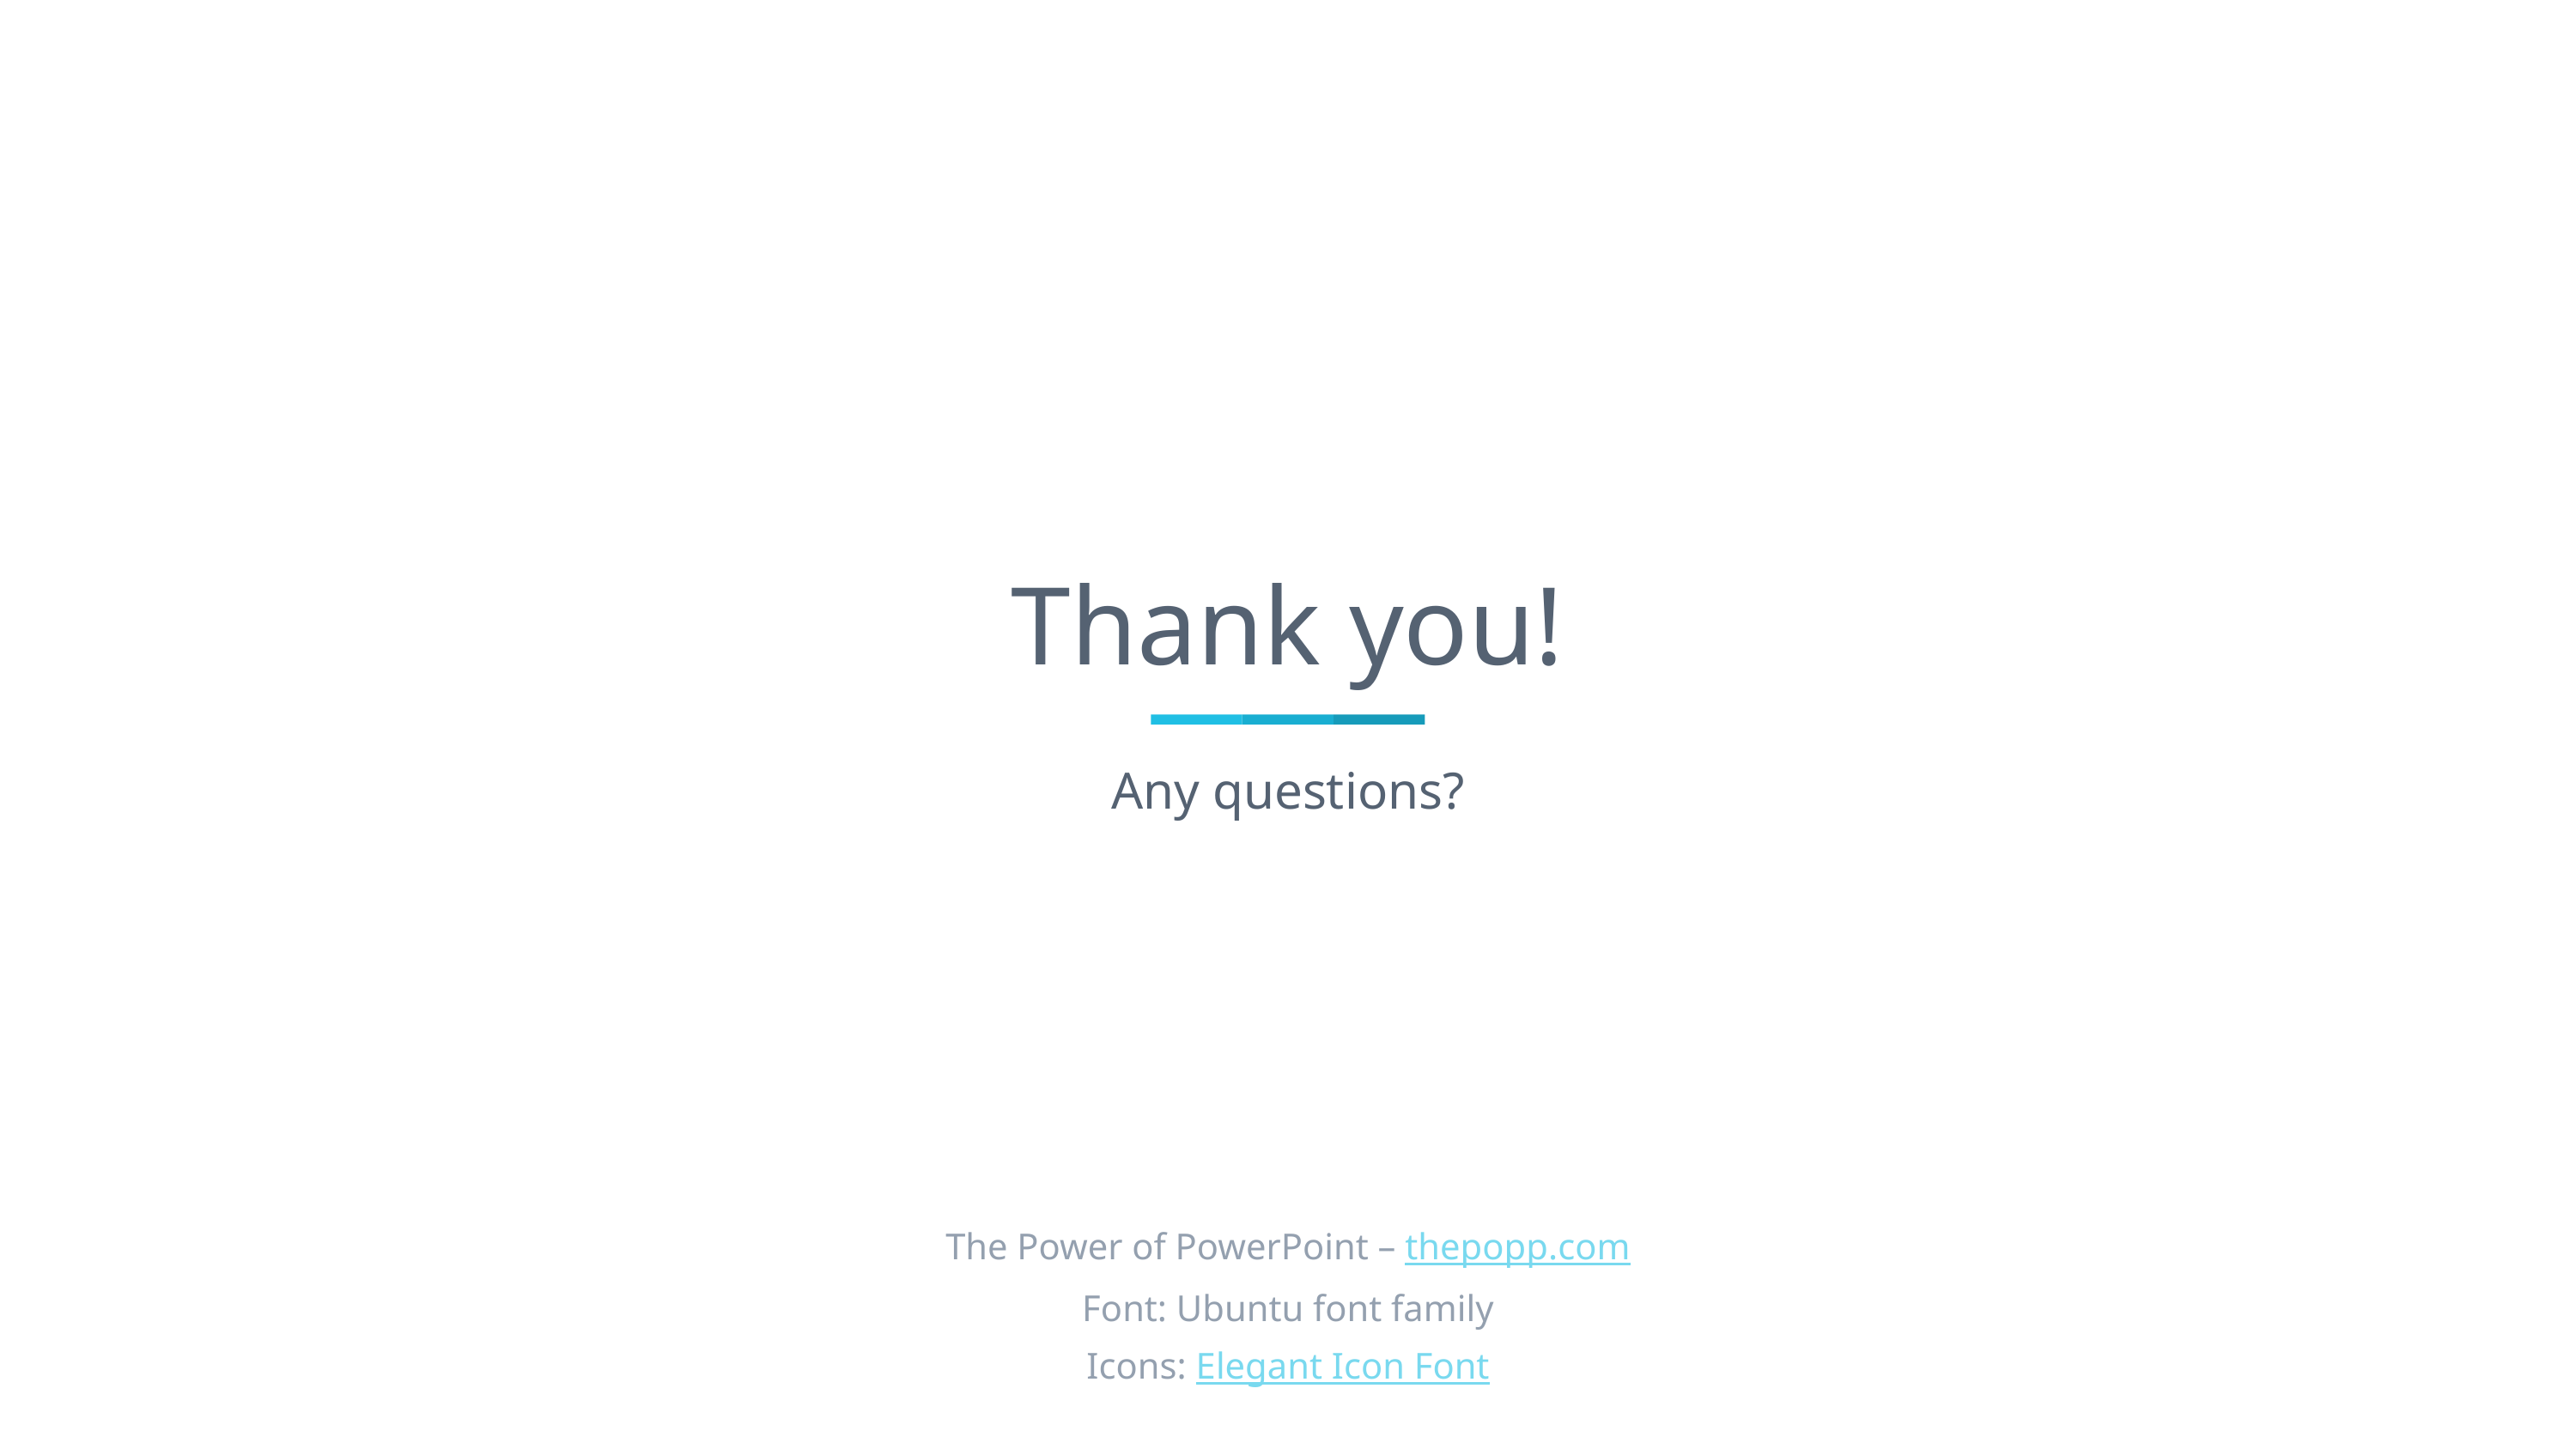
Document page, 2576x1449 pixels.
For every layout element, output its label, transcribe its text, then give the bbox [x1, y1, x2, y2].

list The Power of PowerPoint – thepopp.com Font: Ubuntu font family Icons: Elegant Icon Font [451, 1166, 2125, 1399]
list Any questions? [451, 753, 2125, 858]
title Thank you! [67, 513, 2509, 694]
